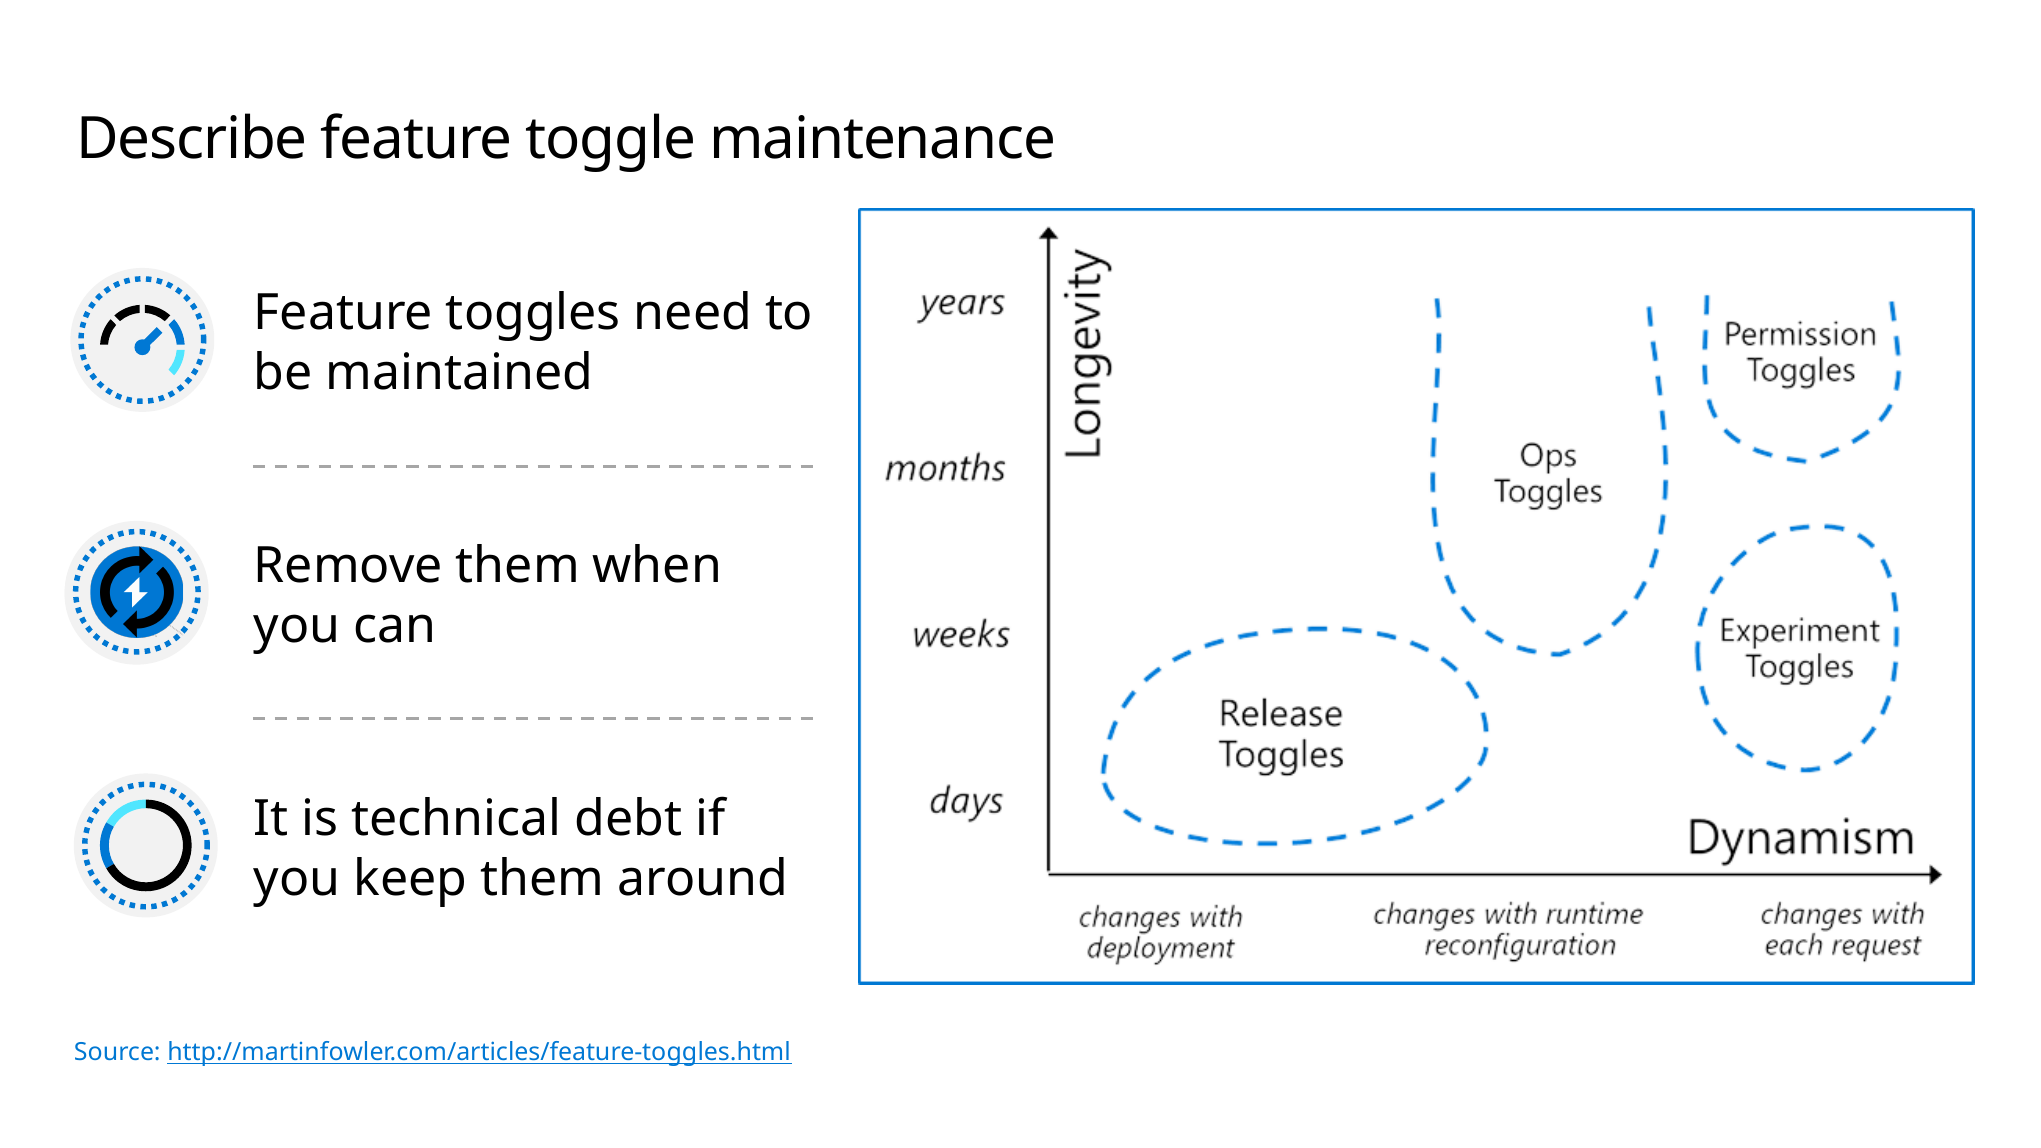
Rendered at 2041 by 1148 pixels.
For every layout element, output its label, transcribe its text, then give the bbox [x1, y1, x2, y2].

picture [69, 267, 215, 412]
text_box It is technical debt if you keep them around [253, 784, 815, 906]
text_box Remove them when you can [253, 532, 815, 653]
title Describe feature toggle maintenance [76, 103, 1969, 172]
text_box Feature toggles need to be maintained [253, 279, 815, 401]
picture [73, 772, 218, 918]
picture [858, 207, 1975, 985]
picture [64, 520, 209, 665]
text_box Source: http://martinfowler.com/articles/feature-toggles.html [73, 1035, 1528, 1070]
